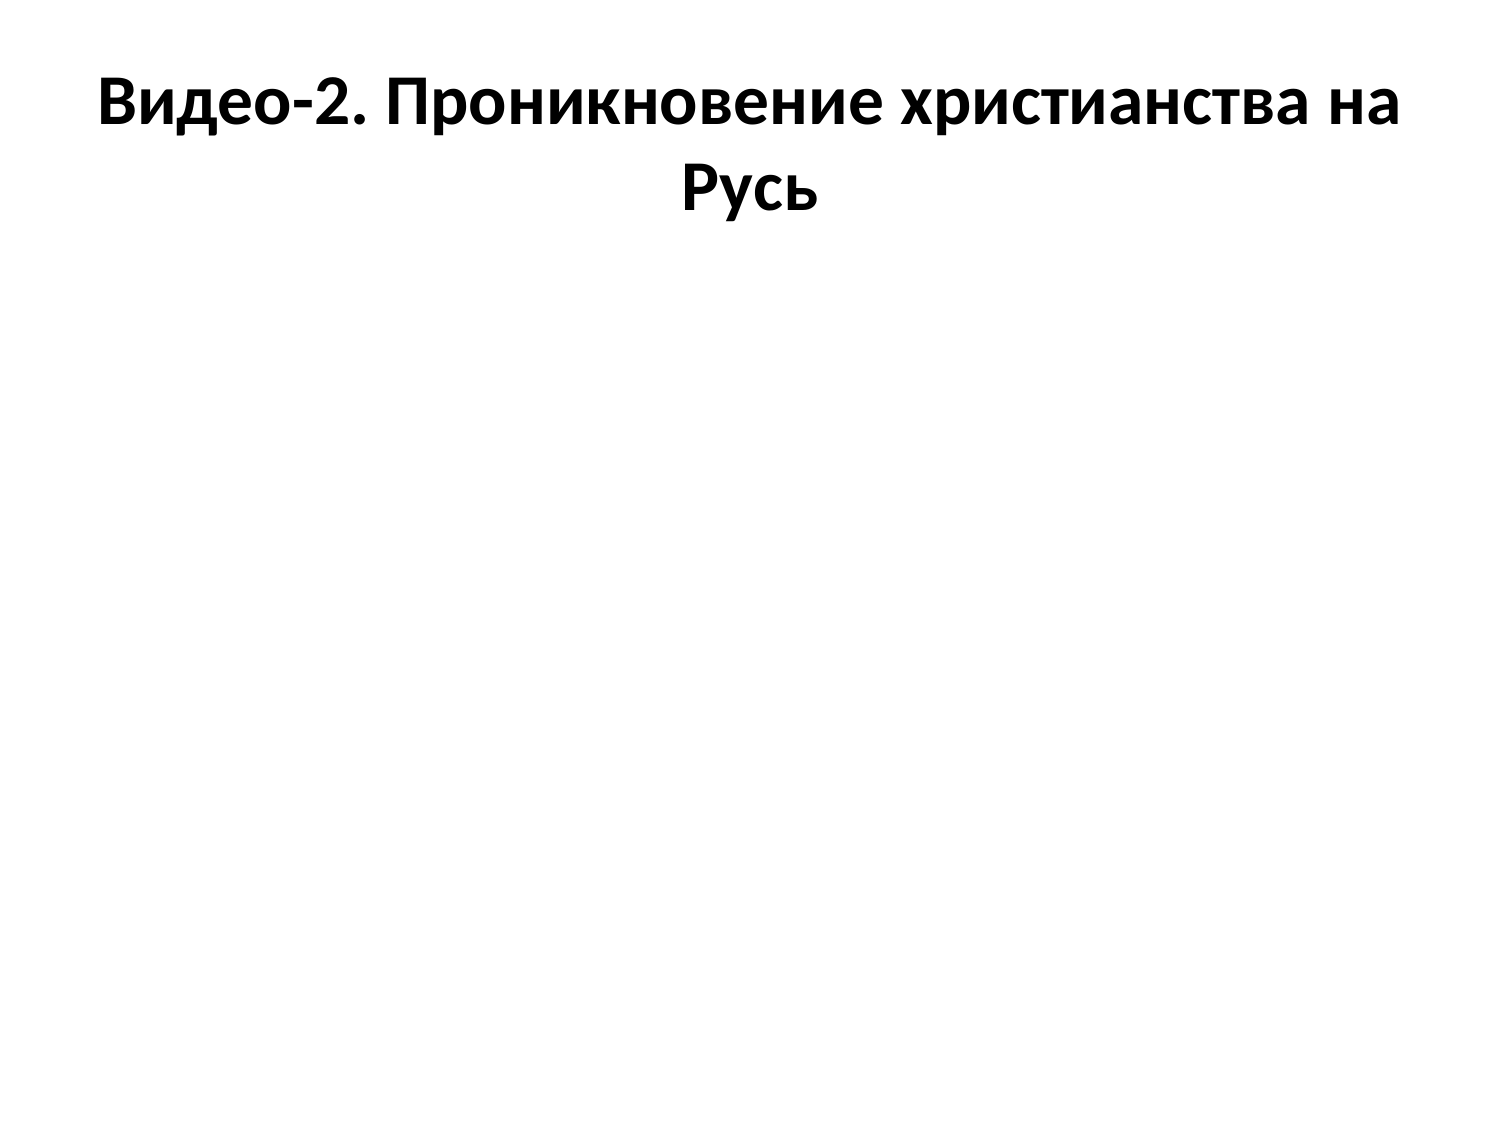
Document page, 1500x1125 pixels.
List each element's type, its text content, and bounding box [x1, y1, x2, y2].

title Видео-2. Проникновение христианства на Русь [75, 45, 1425, 233]
